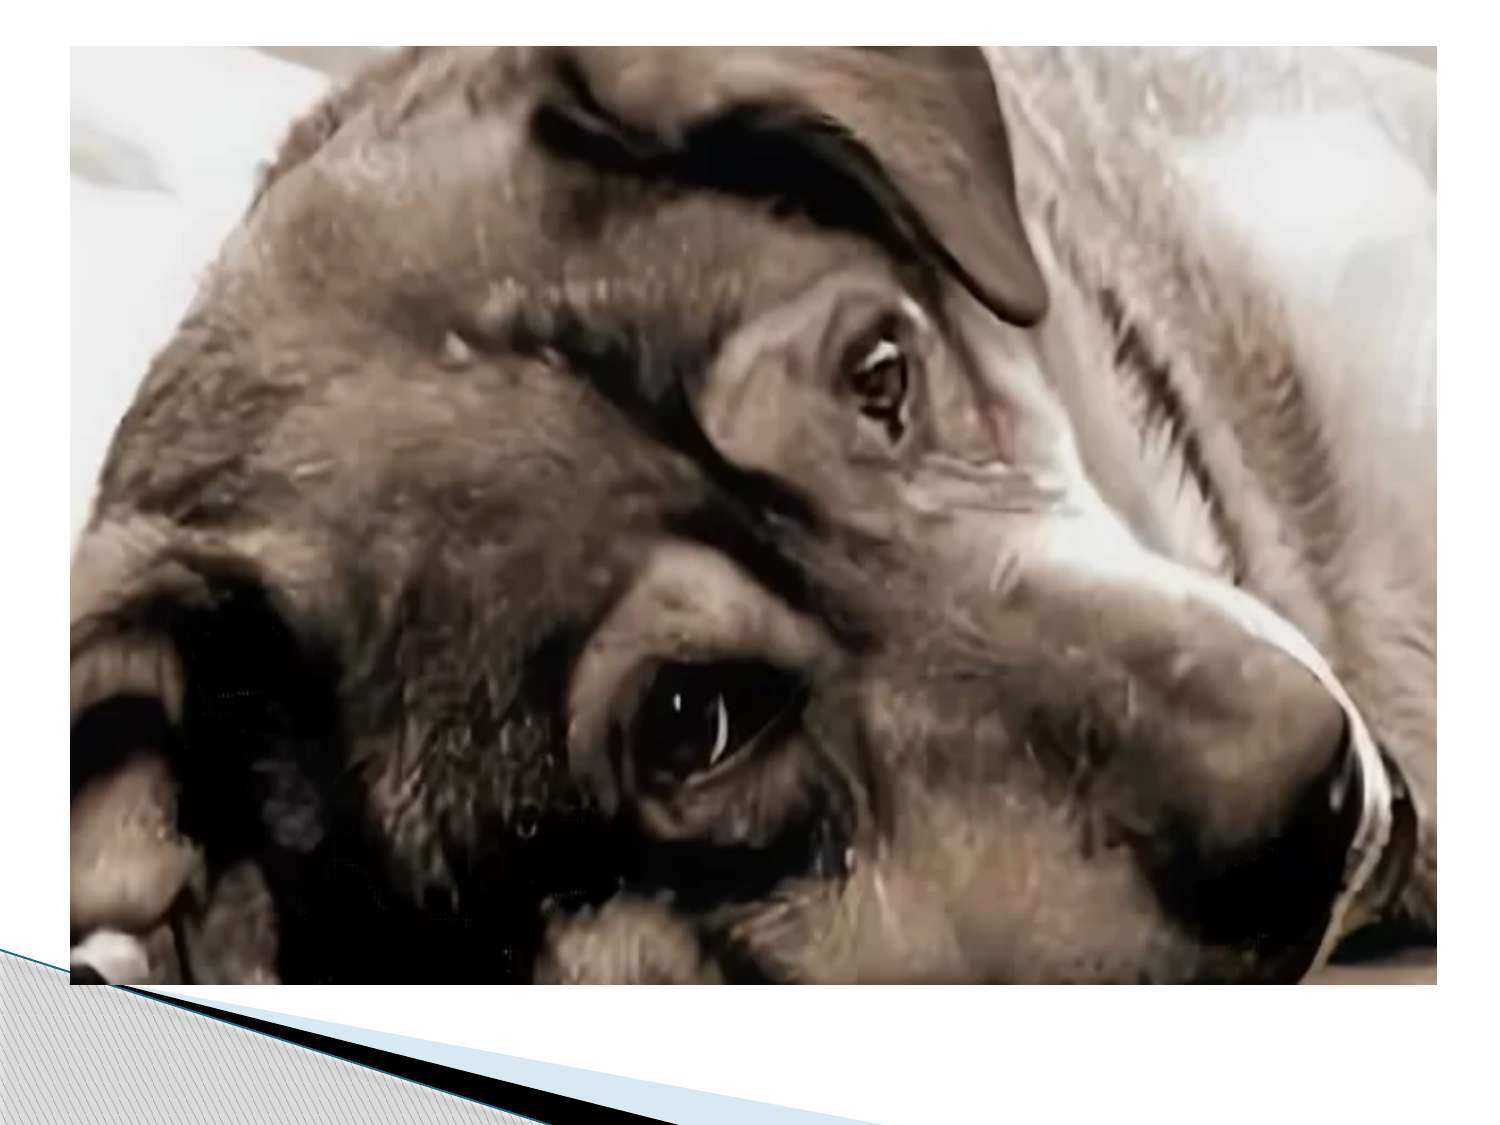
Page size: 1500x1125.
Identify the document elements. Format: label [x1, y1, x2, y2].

picture [70, 46, 1437, 985]
